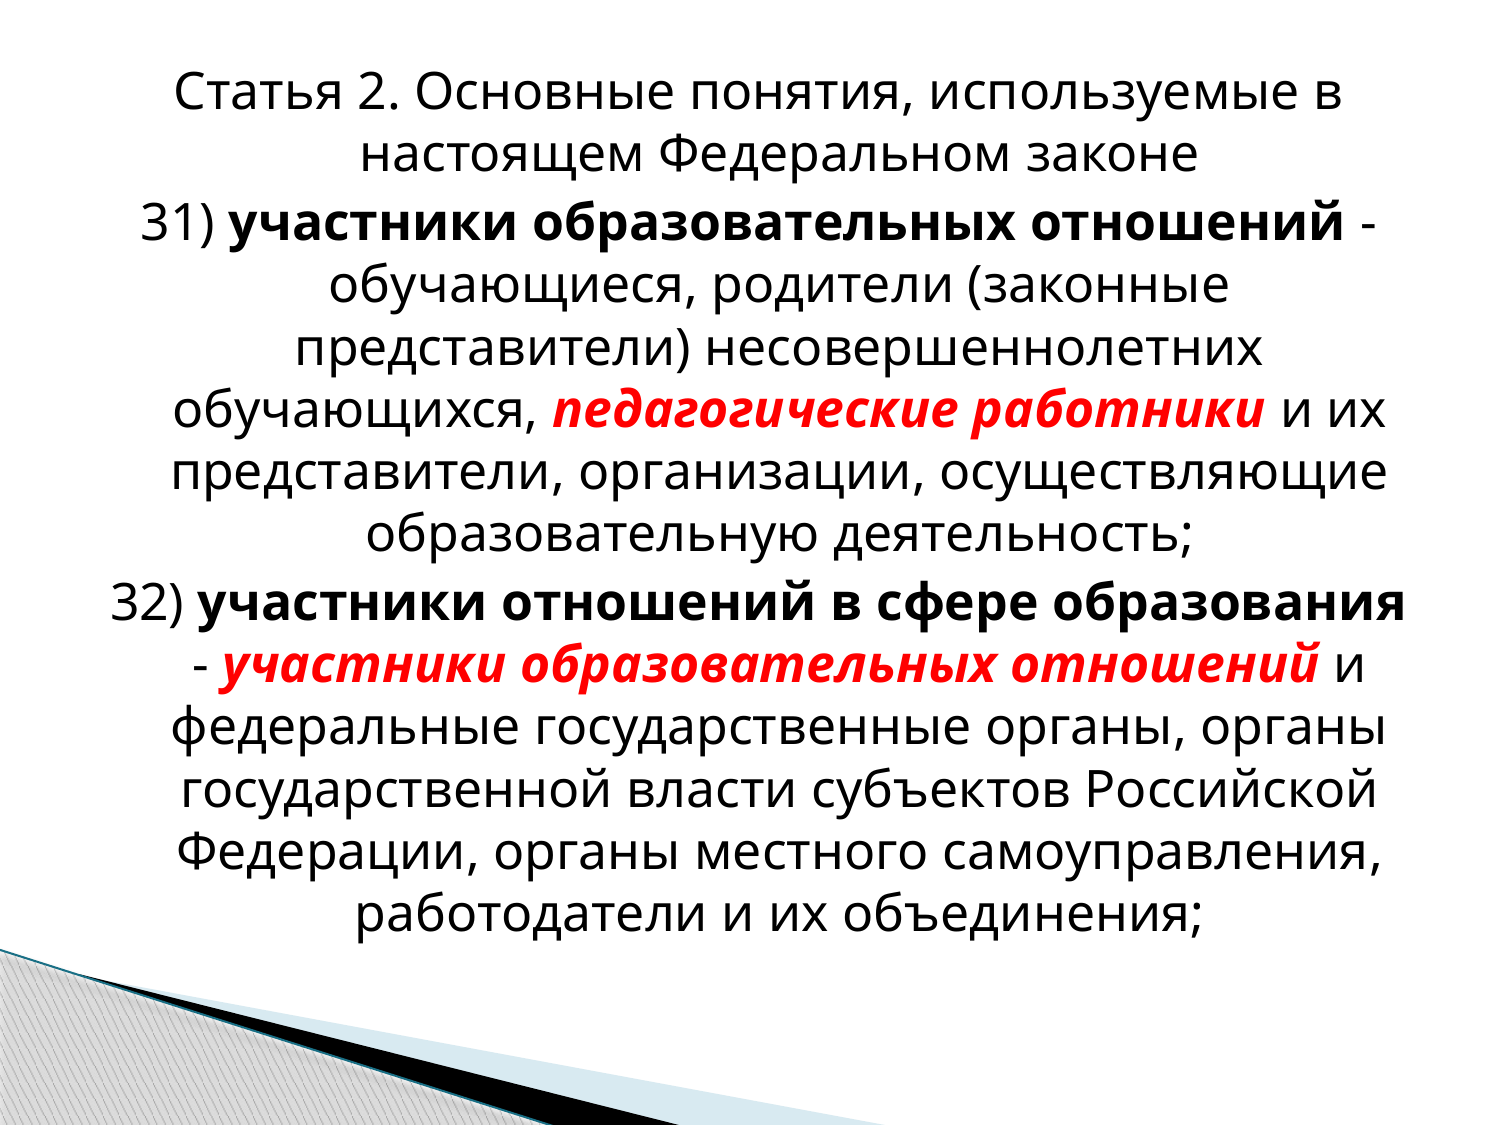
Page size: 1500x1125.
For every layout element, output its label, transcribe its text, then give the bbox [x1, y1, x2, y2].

list Статья 2. Основные понятия, используемые в настоящем Федеральном законе 31) участники образовательных отношений - обучающиеся, родители (законные представители) несовершеннолетних обучающихся, педагогические работники и их представители, организации, осуществляющие образовательную деятельность; 32) участники отношений в сфере образования - участники образовательных отношений и федеральные государственные органы, органы государственной власти субъектов Российской Федерации, органы местного самоуправления, работодатели и их объединения; [75, 50, 1425, 1005]
